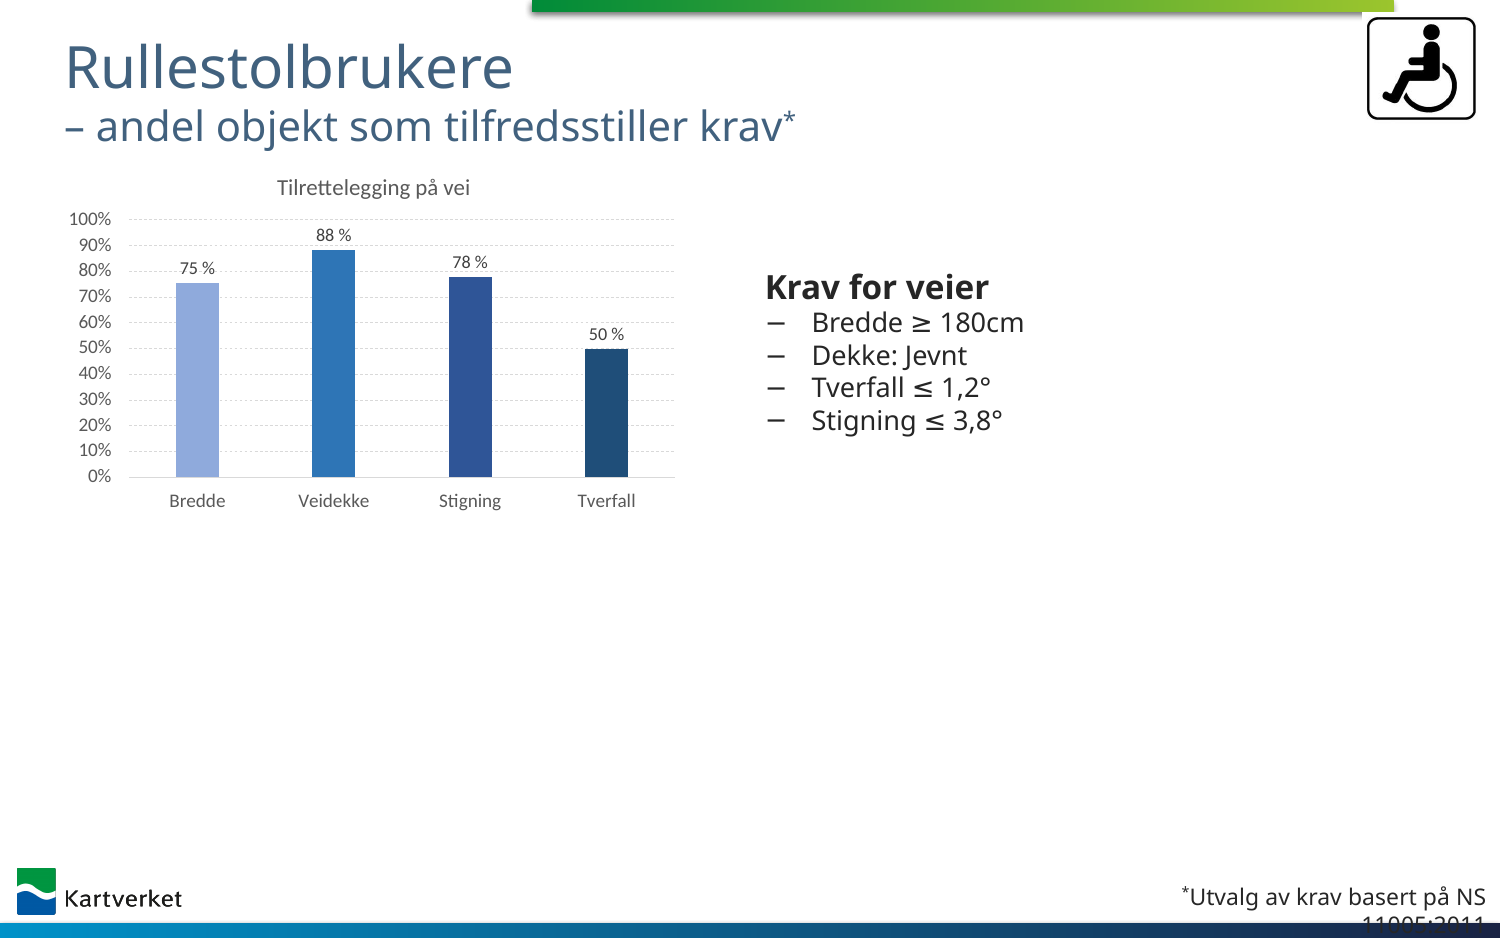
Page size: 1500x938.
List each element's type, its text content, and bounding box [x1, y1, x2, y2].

text_box Rullestolbrukere – andel objekt som tilfredsstiller krav* [49, 25, 1431, 158]
picture [62, 166, 686, 519]
text_box *Utvalg av krav basert på NS 11005:2011 [1068, 873, 1500, 938]
text_box Krav for veier Bredde ≥ 180cm Dekke: Jevnt Tverfall ≤ 1,2° Stigning ≤ 3,8° [750, 258, 1234, 444]
picture [1362, 12, 1481, 126]
